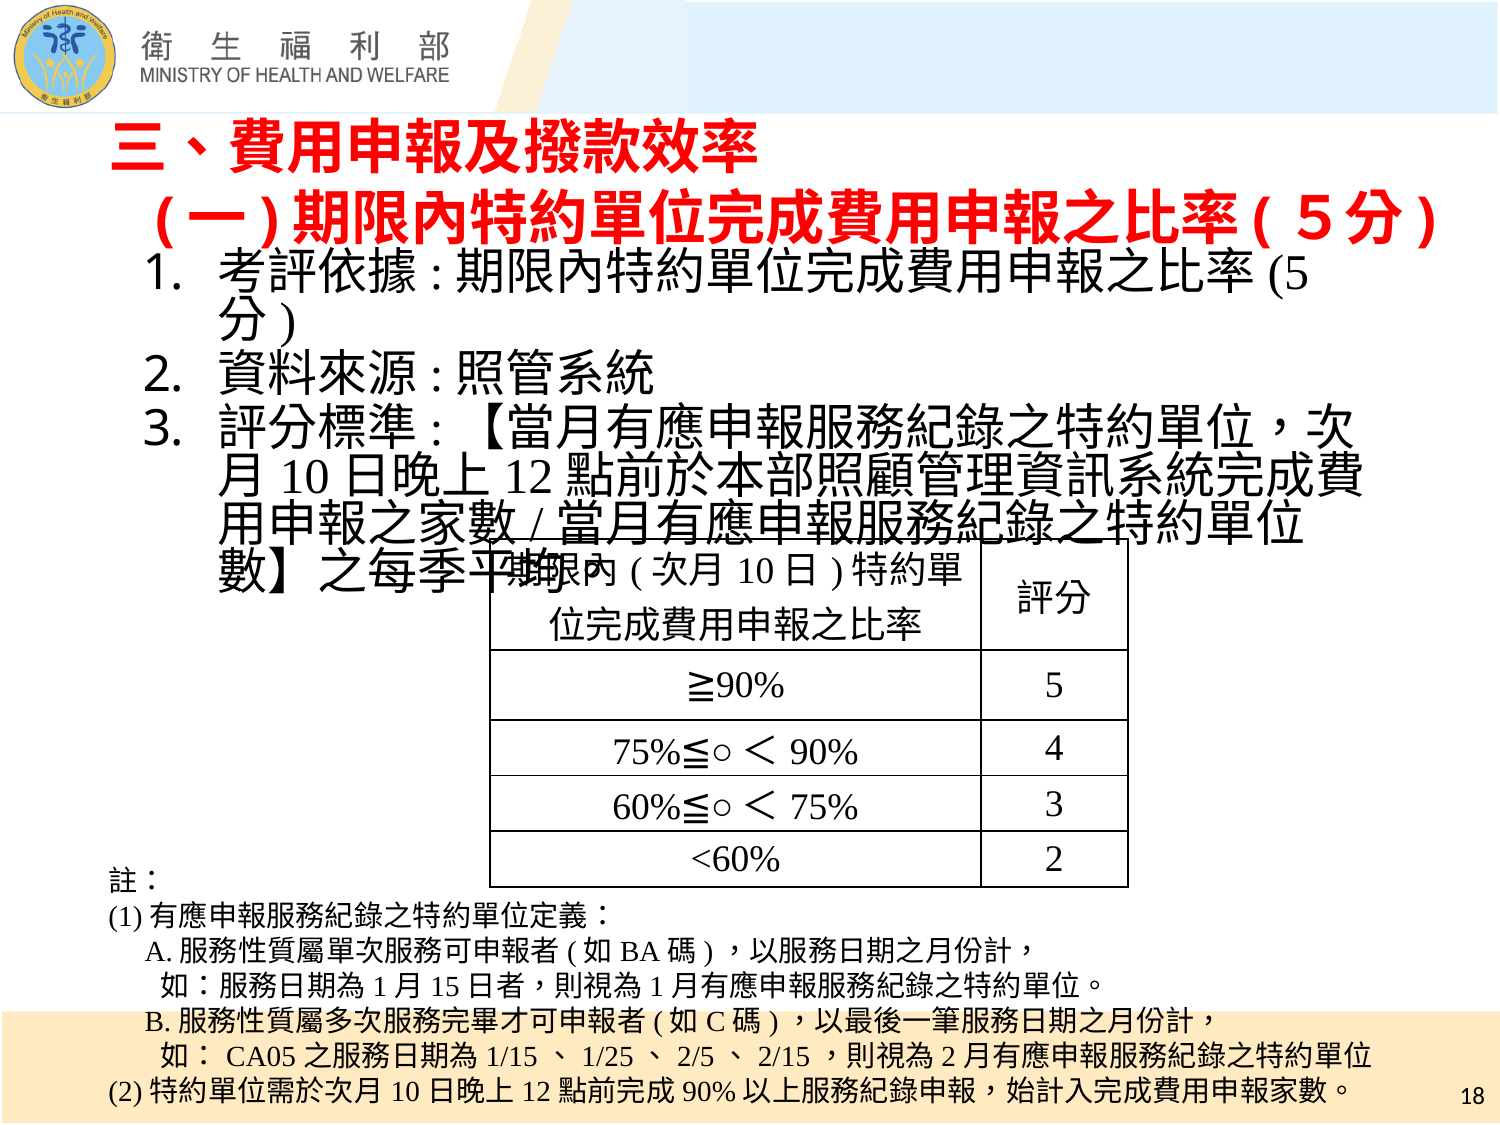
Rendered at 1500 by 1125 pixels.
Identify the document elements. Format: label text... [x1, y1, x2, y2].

table_cell <60% [491, 832, 980, 854]
table_cell 60%≦○＜75% [491, 776, 980, 830]
table_cell 4 [982, 721, 1127, 775]
table_cell 2 [982, 832, 1127, 854]
table_cell 3 [982, 776, 1127, 830]
text_box 考評依據:期限內特約單位完成費用申報之比率(5分) 資料來源:照管系統 評分標準:【當月有應申報服務紀錄之特約單位，次月10日晚上12點前於本部照顧管理資訊系統完成費用申報之家數/當月有應申報服務紀錄之特約單位數】之每季平均。 [60, 243, 1411, 923]
table_cell 75%≦○＜90% [491, 721, 980, 775]
table_header 評分 [982, 540, 1127, 649]
picture [0, 0, 686, 112]
table_header 期限內(次月10日)特約單位完成費用申報之比率 [491, 540, 980, 649]
text_box 三、費用申報及撥款效率 (一)期限內特約單位完成費用申報之比率(５分) [93, 101, 1500, 374]
slide_number 18 [1410, 1115, 1500, 1125]
table_cell 5 [982, 651, 1127, 719]
table_cell ≧90% [491, 651, 980, 719]
text_box 註： (1)有應申報服務紀錄之特約單位定義： A.服務性質屬單次服務可申報者(如BA碼)，以服務日期之月份計， 如：服務日期為1月15日者，則視為1月有應申報服務紀錄之特約單位。 B.服務性質屬多次服務完畢才可申報者(如C碼)，以最後一筆服務日期之月份計， 如：CA05之服務日期為1/15、1/25、2/5、2/15，則視為2月有應申報服務紀錄之特約單位 (2)特約單位需於次月10日晚上12點前完成90%以上服務紀錄申報，始計入完成費用申報家數。 [93, 854, 1500, 1115]
